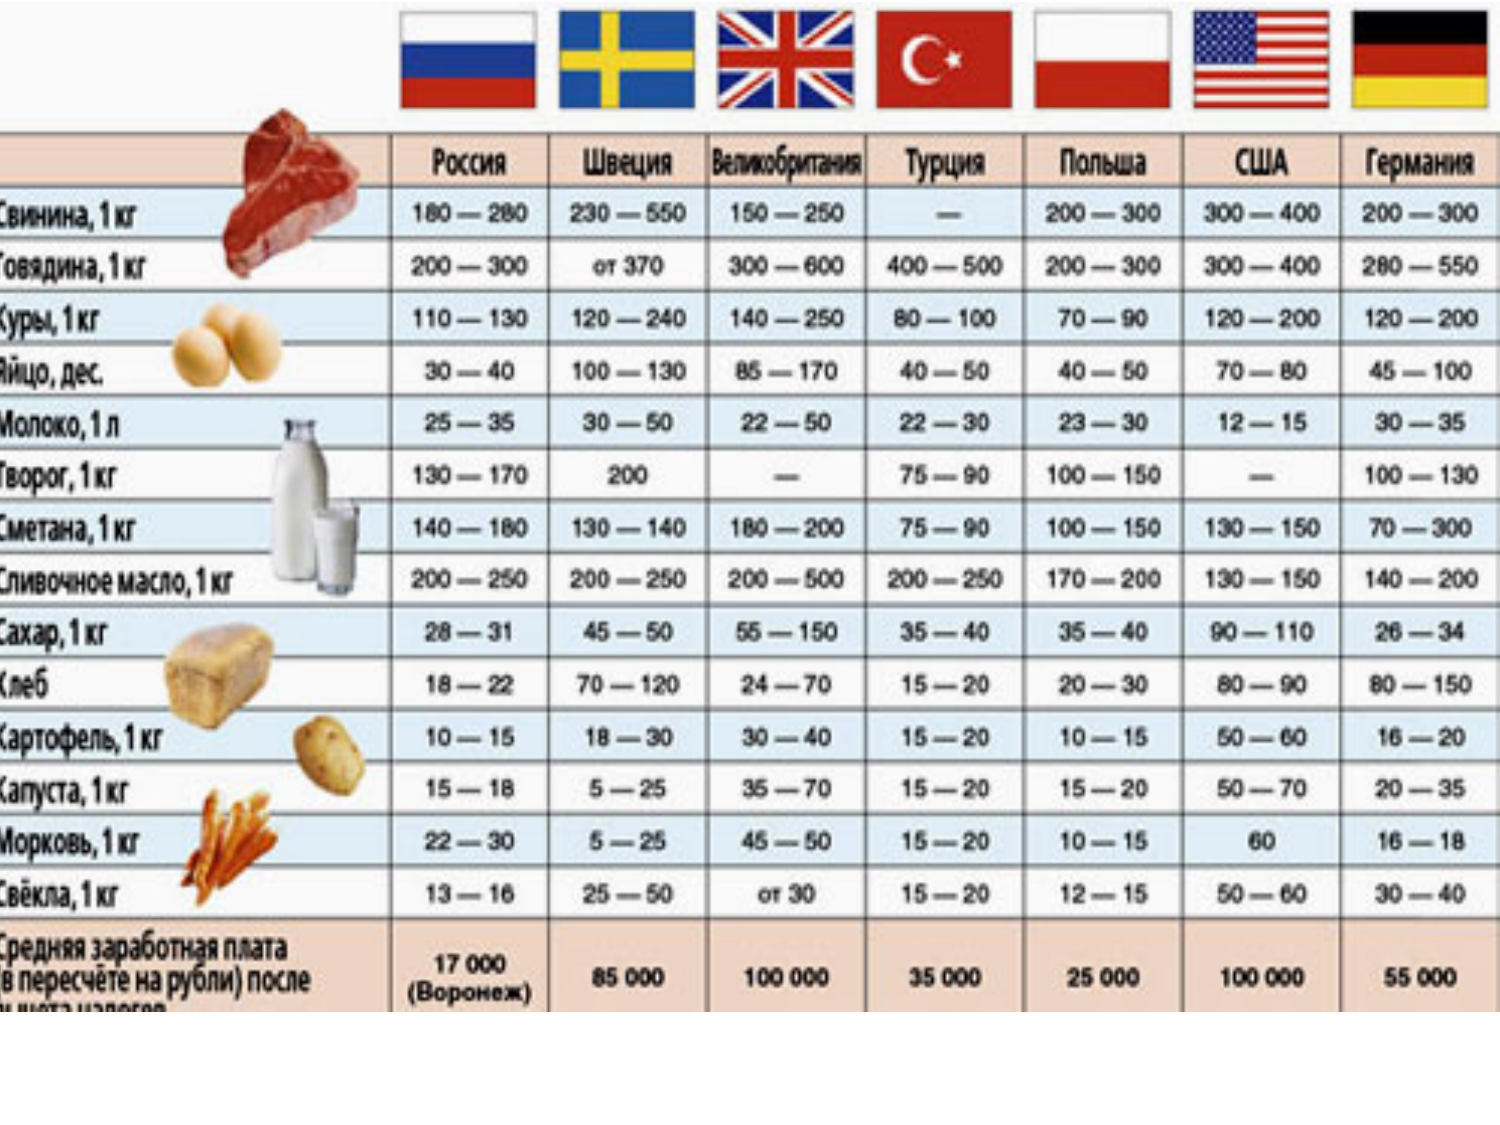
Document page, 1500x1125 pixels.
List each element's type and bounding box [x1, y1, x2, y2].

list [0, 2, 1500, 1012]
